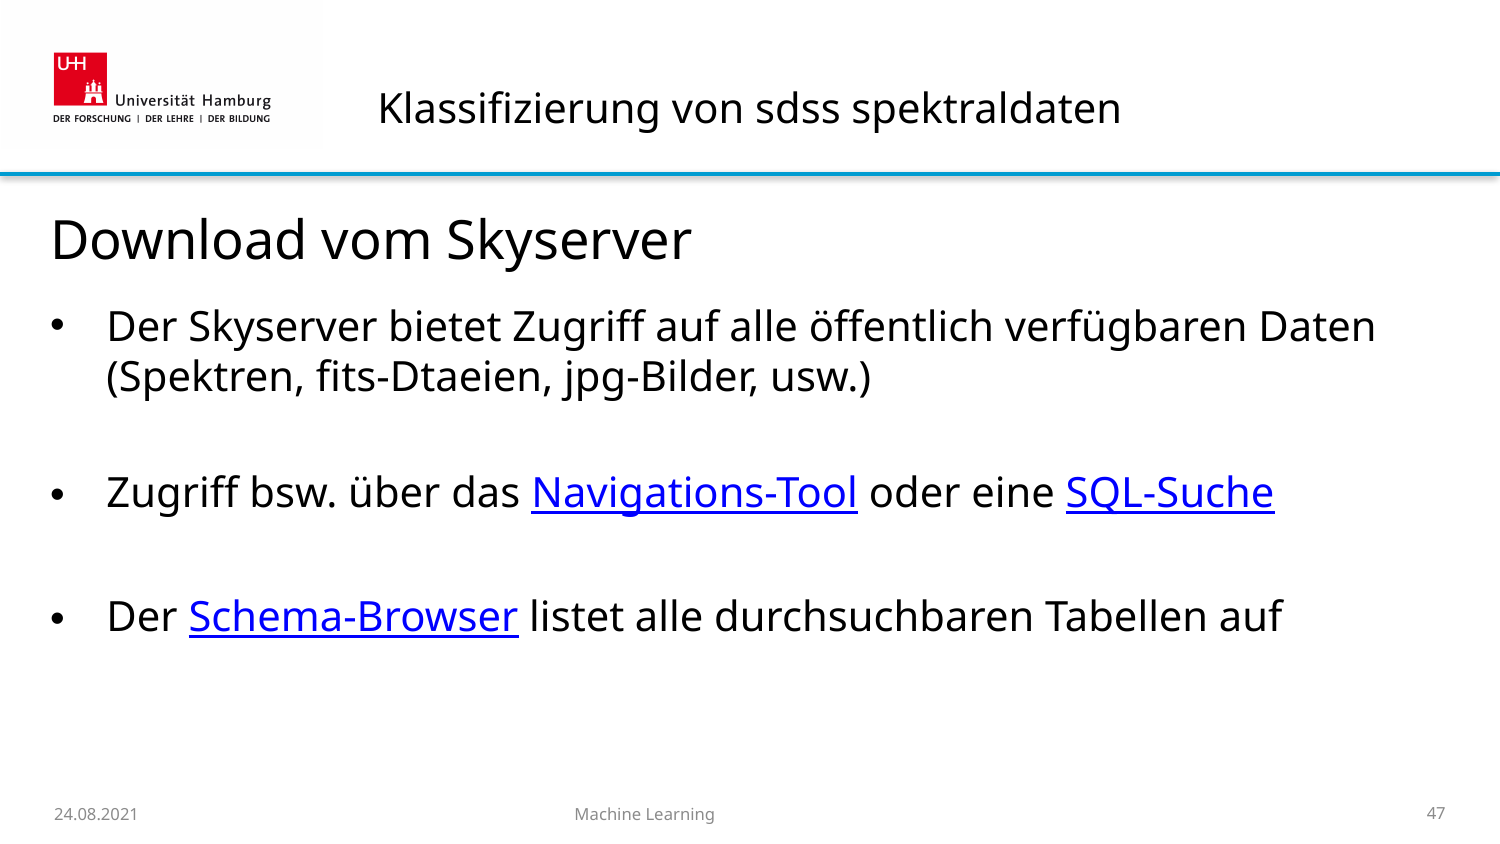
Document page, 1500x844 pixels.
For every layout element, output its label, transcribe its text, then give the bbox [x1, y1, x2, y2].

list Der Skyserver bietet Zugriff auf alle öffentlich verfügbaren Daten (Spektren, fits-Dtaeien, jpg-Bilder, usw.) Zugriff bsw. über das Navigations-Tool oder eine SQL-Suche Der Schema-Browser listet alle durchsuchbaren Tabellen auf [35, 291, 1471, 765]
slide_number 47 [1361, 788, 1446, 833]
title Klassifizierung von sdss spektraldaten [275, 91, 1225, 122]
list Download vom Skyserver [35, 197, 1406, 281]
picture [1, 0, 323, 149]
footer Machine Learning [273, 788, 1016, 833]
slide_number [54, 788, 210, 833]
